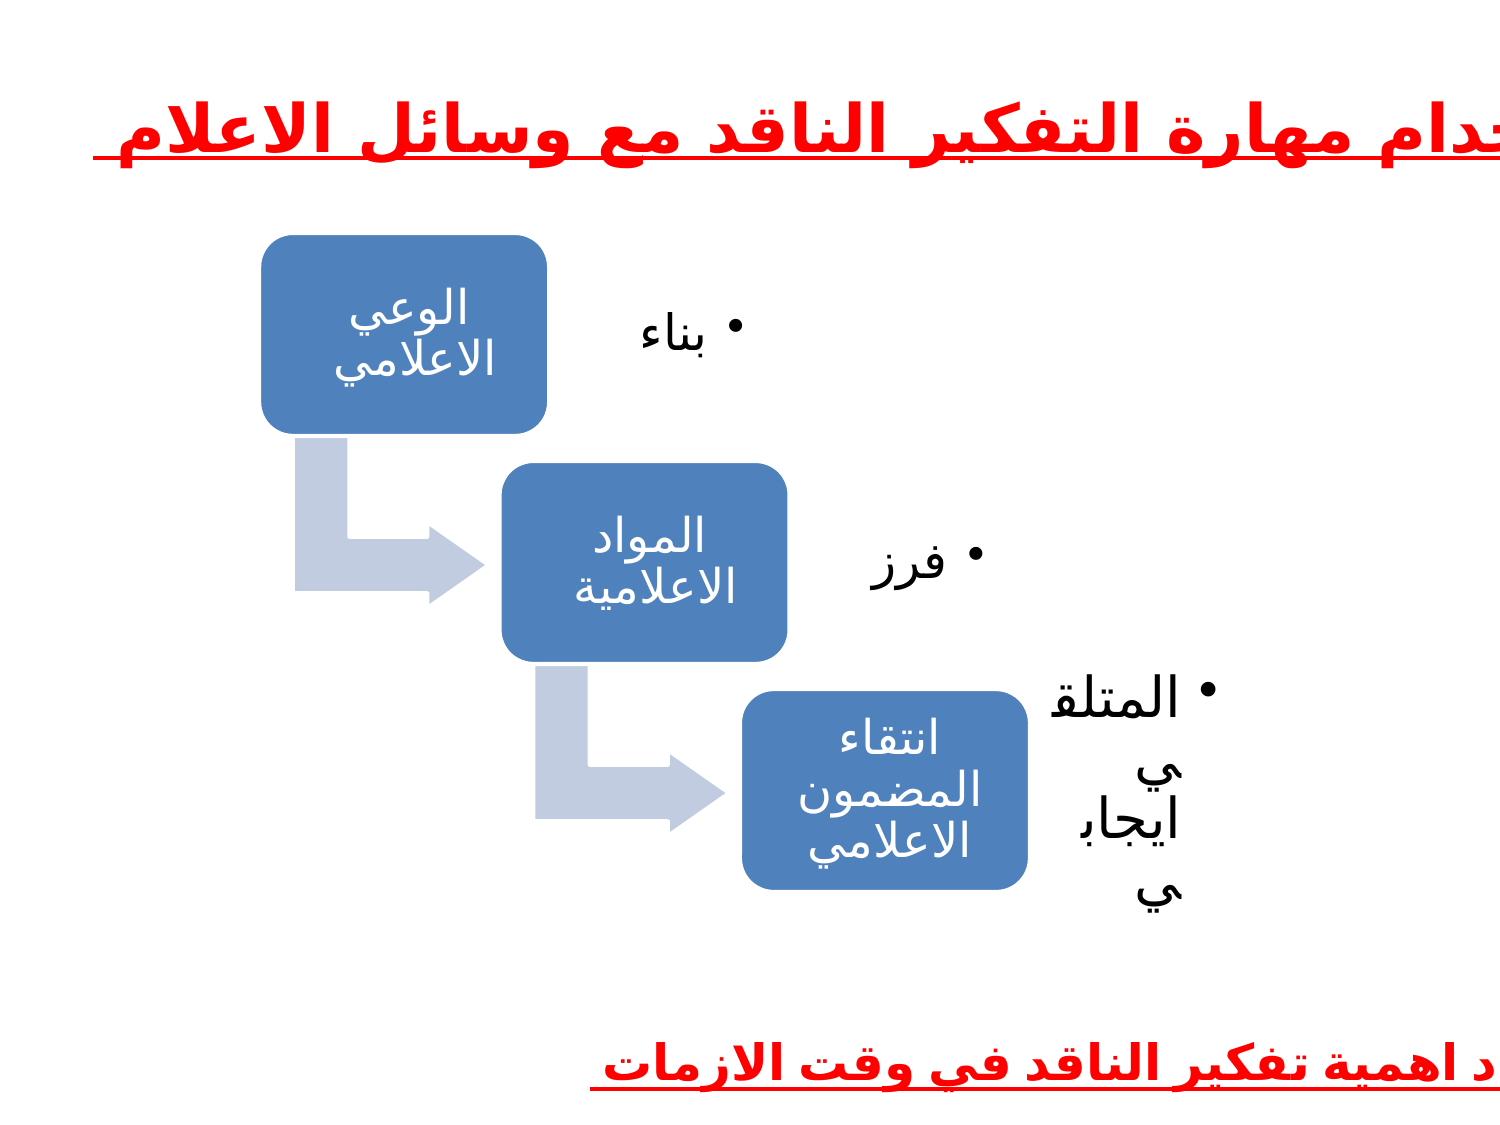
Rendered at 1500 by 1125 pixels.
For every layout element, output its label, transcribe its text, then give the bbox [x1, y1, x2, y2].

text_box تزداد اهمية تفكير الناقد في وقت الازمات [574, 1023, 1500, 1098]
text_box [249, 228, 1251, 897]
text_box فوائد استخدام مهارة التفكير الناقد مع وسائل الاعلام [78, 78, 1500, 173]
